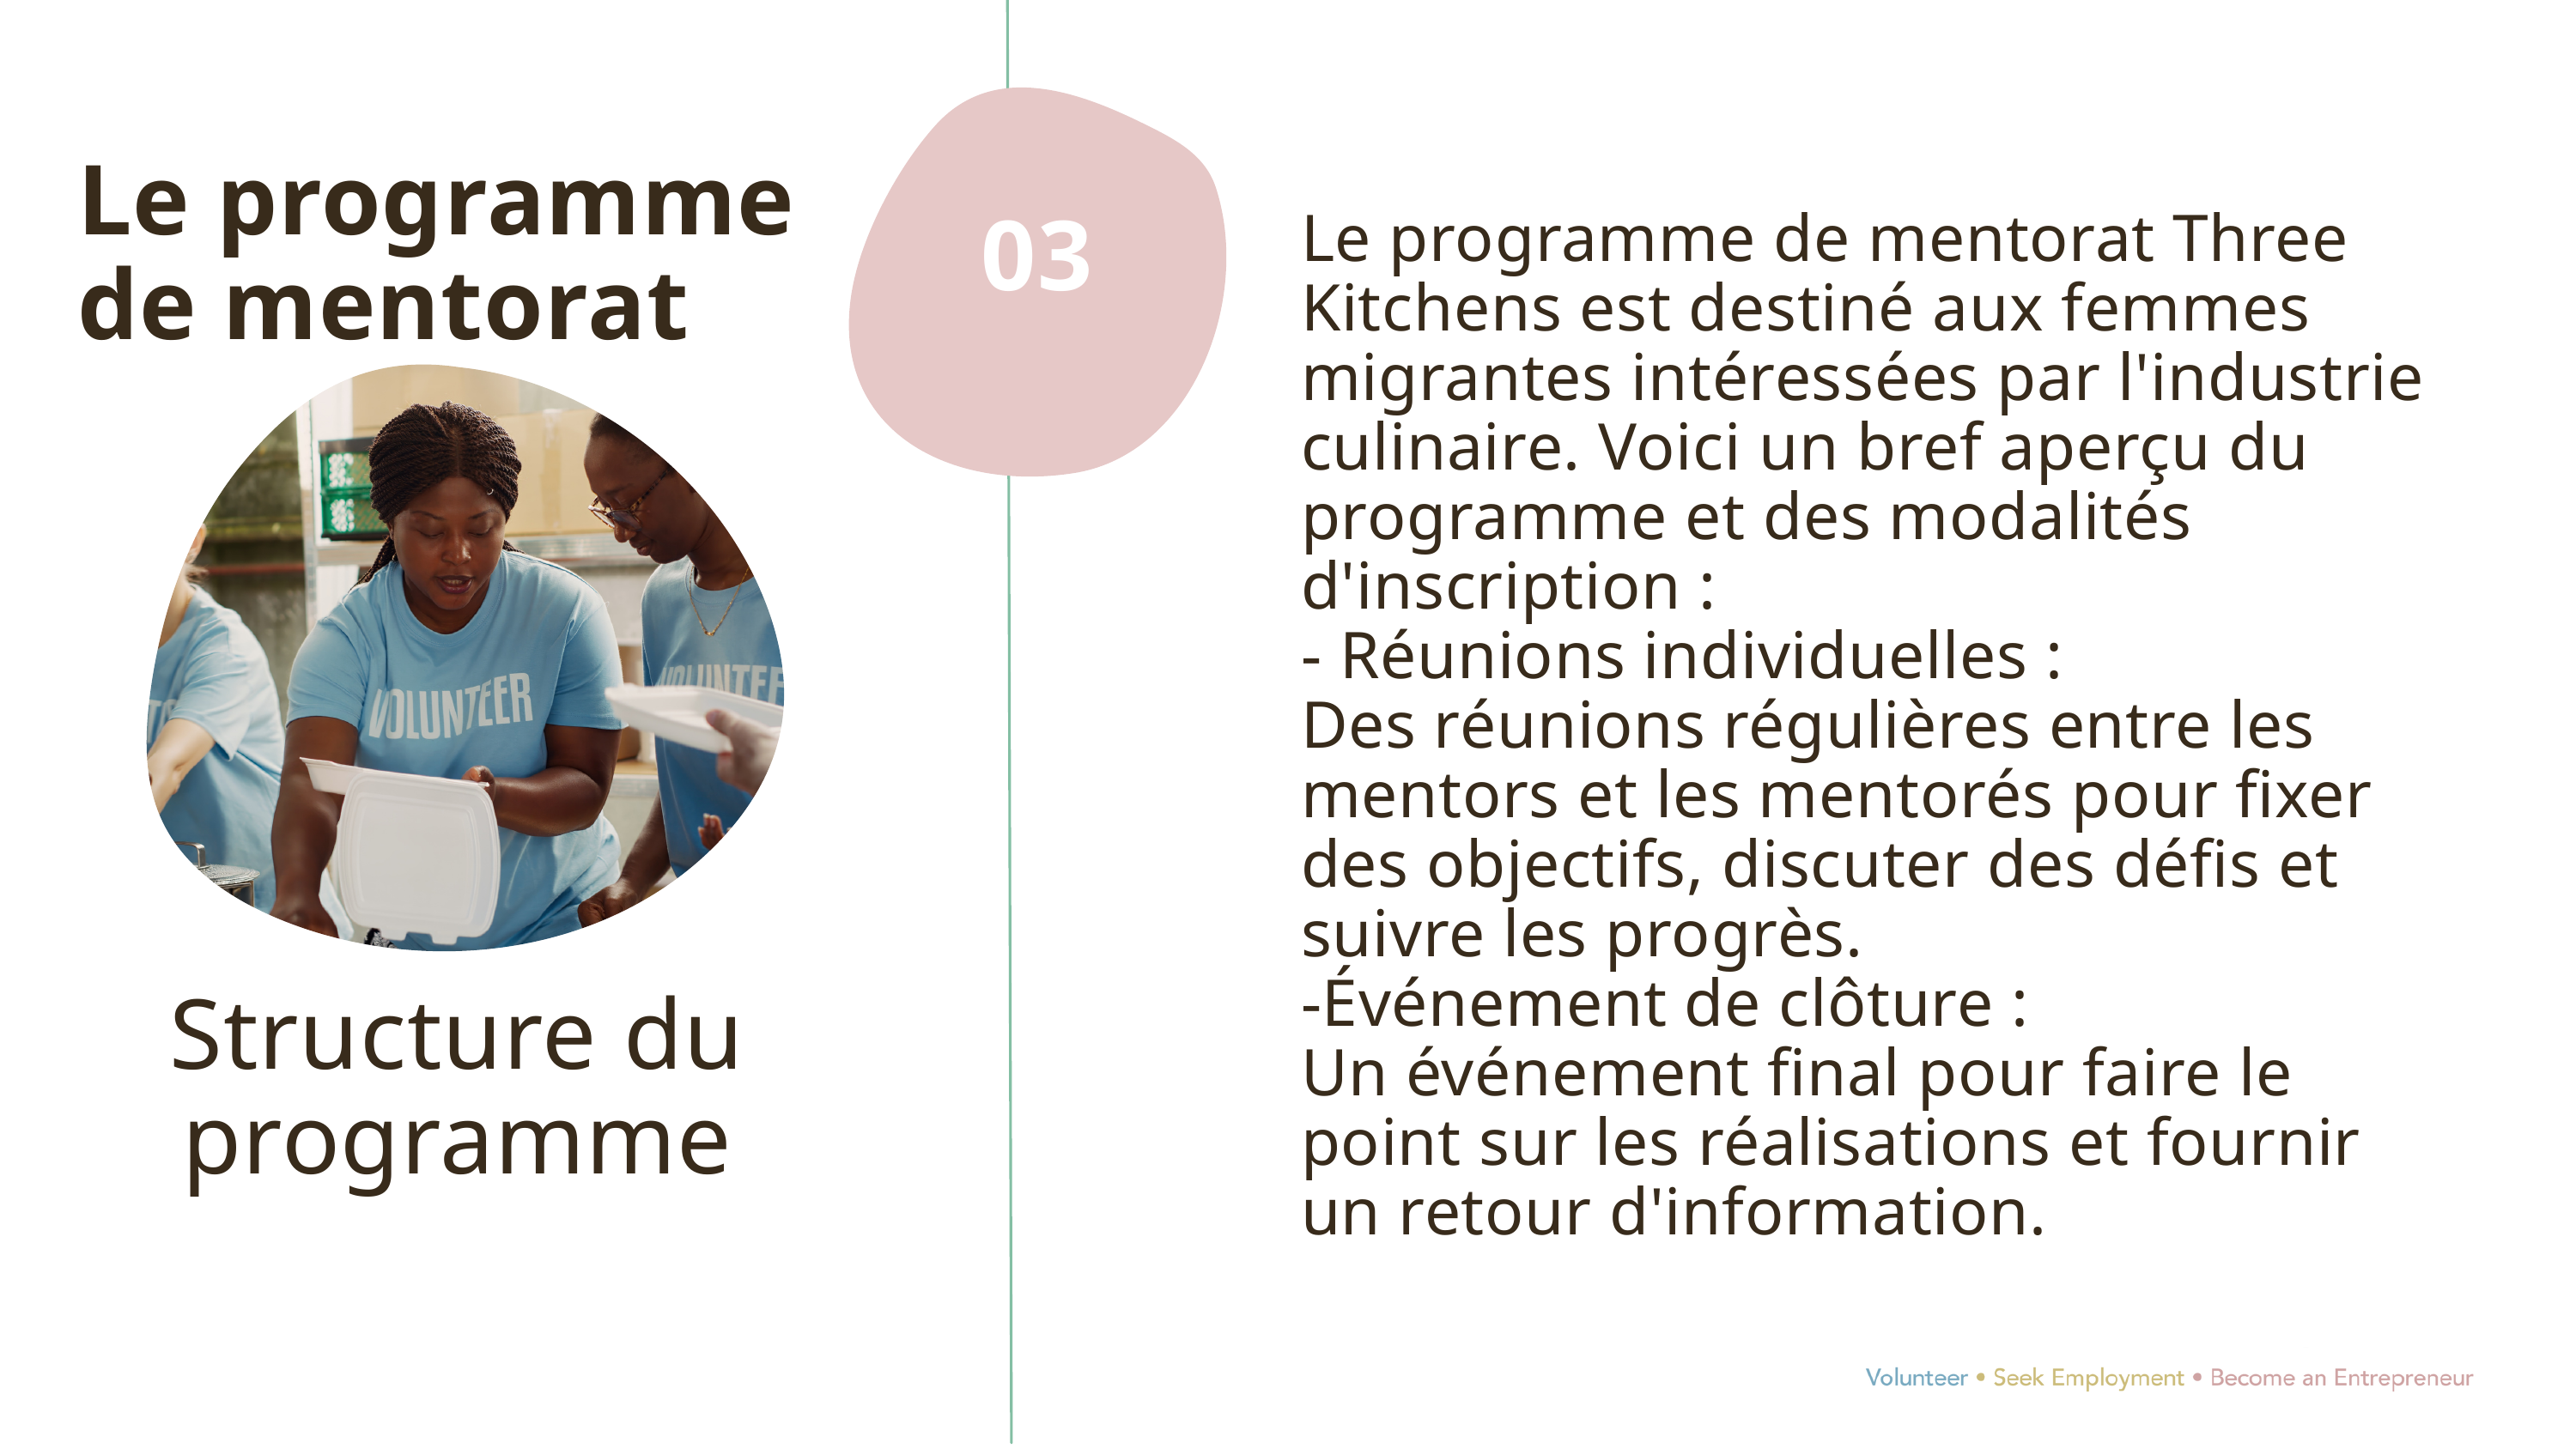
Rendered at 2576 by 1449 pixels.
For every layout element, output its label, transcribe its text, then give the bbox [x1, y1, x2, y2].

text_box Le programme de mentorat Structure du programme [76, 149, 838, 1193]
text_box Le programme de mentorat Three Kitchens est destiné aux femmes migrantes intéressées par l'industrie culinaire. Voici un bref aperçu du programme et des modalités d'inscription : - Réunions individuelles : Des réunions régulières entre les mentors et les mentorés pour fixer des objectifs, discuter des défis et suivre les progrès. -Événement de clôture : Un événement final pour faire le point sur les réalisations et fournir un retour d'information. [1300, 204, 2458, 1318]
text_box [848, 87, 1227, 477]
text_box [1827, 1347, 2538, 1421]
picture [341, 364, 529, 382]
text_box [144, 382, 794, 1007]
